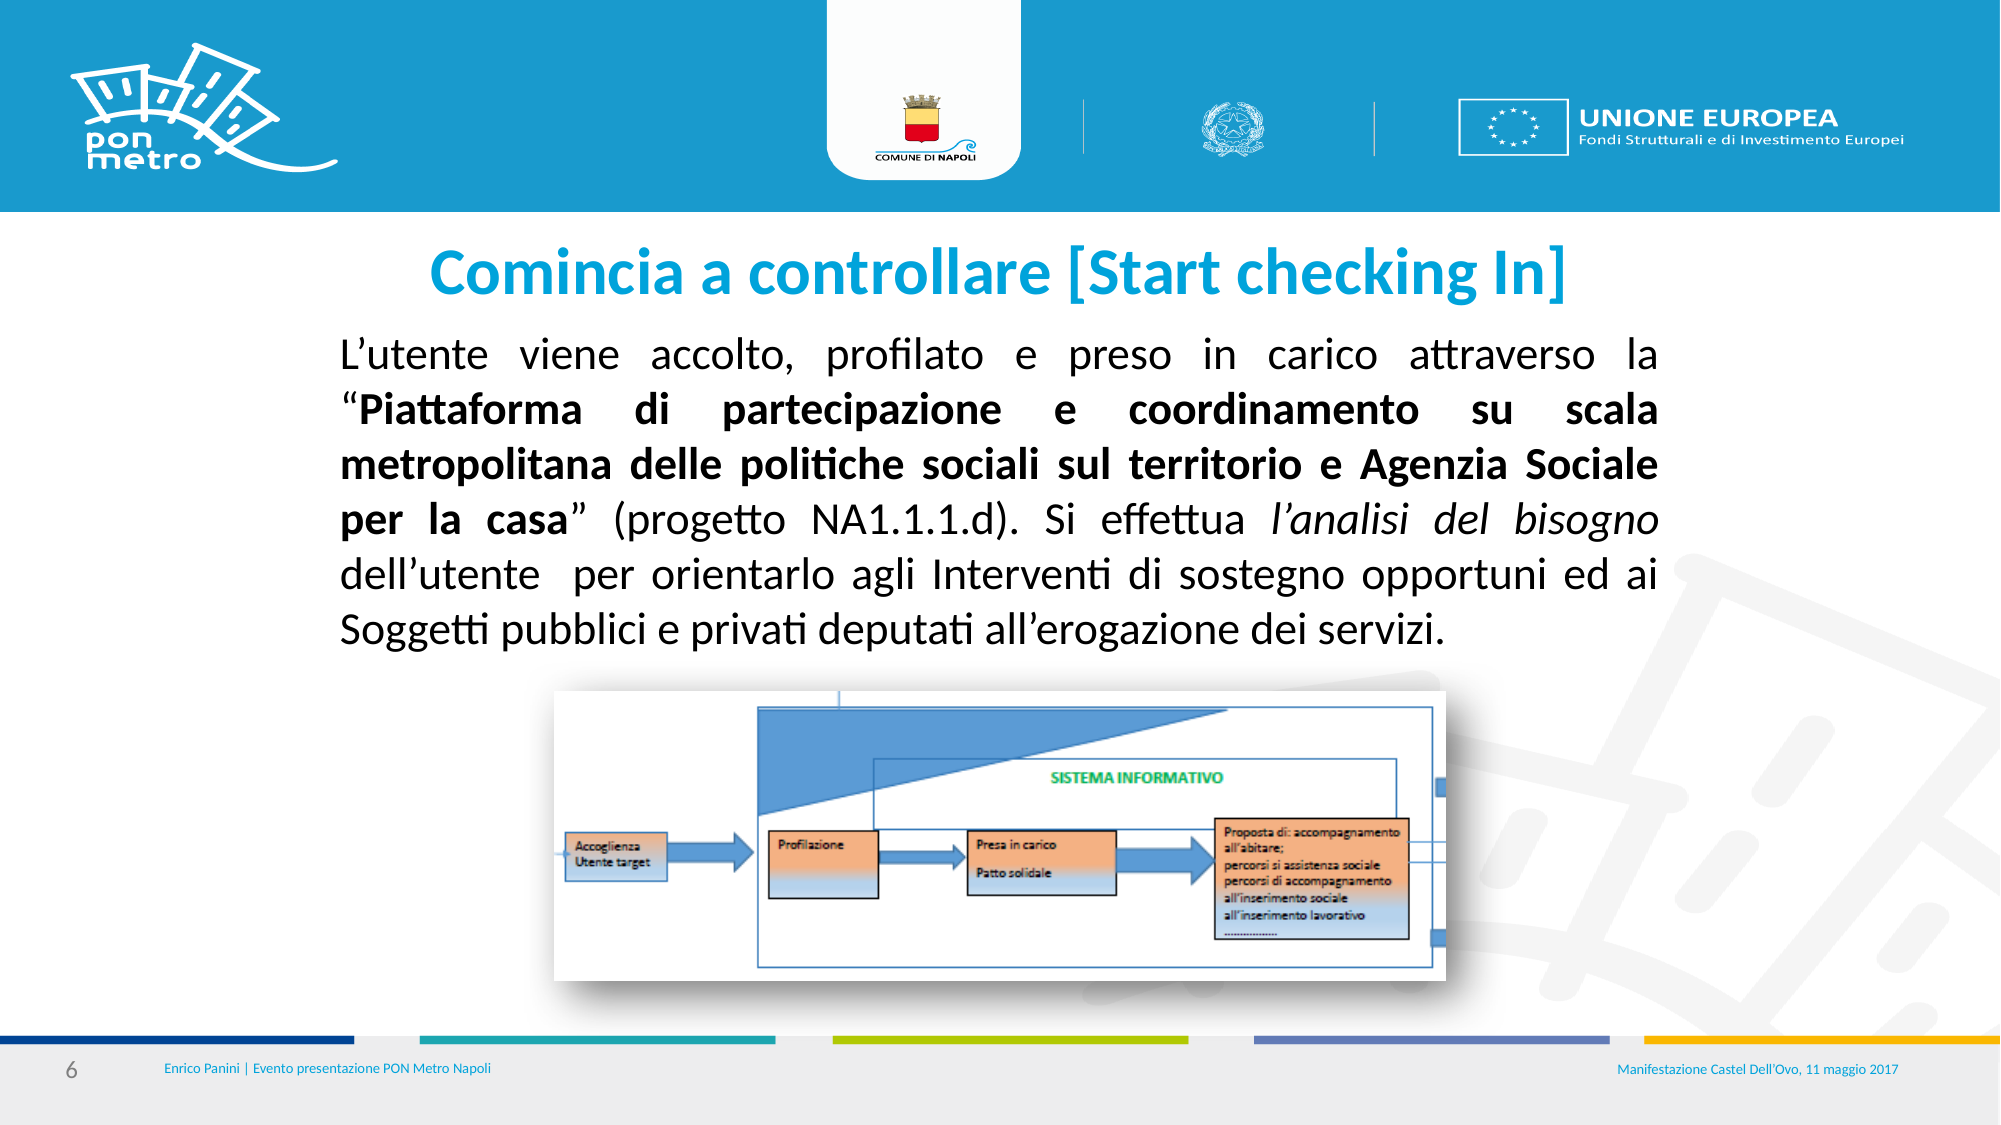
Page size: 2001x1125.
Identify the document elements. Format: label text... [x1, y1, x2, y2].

picture [0, 0, 2000, 212]
picture [0, 535, 2000, 1125]
title Comincia a controllare [Start checking In] [99, 231, 1901, 305]
list L’utente viene accolto, profilato e preso in carico attraverso la “Piattaforma di partecipazione e coordinamento su scala metropolitana delle politiche sociali sul territorio e Agenzia Sociale per la casa” (progetto NA1.1.1.d). Si effettua l’analisi del bisogno dell’utente per orientarlo agli Interventi di sostegno opportuni ed ai Soggetti pubblici e privati deputati all’erogazione dei servizi. [324, 316, 1676, 669]
